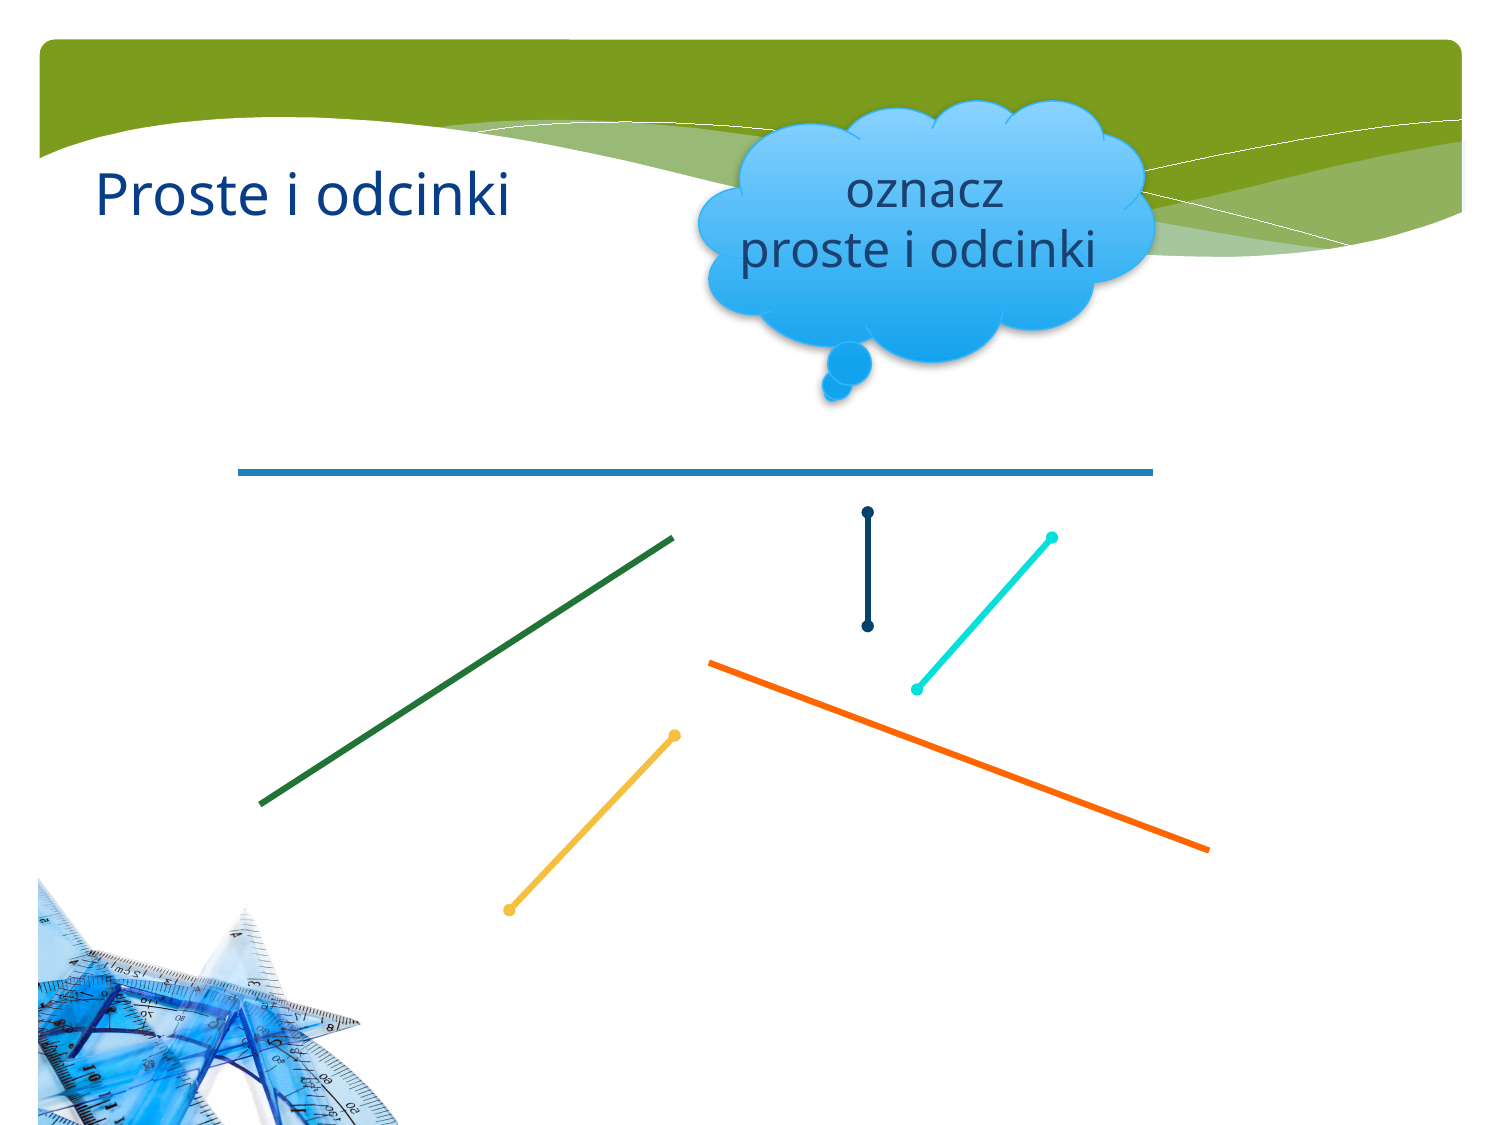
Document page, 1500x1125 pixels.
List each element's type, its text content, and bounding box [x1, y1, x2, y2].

text_box [750, 100, 1134, 149]
title Proste i odcinki [1192, 149, 1380, 250]
list oznacz proste i odcinki [658, 149, 1192, 321]
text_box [238, 472, 1210, 911]
text_box [764, 321, 1070, 402]
title Proste i odcinki [79, 149, 658, 250]
picture [38, 876, 398, 1125]
